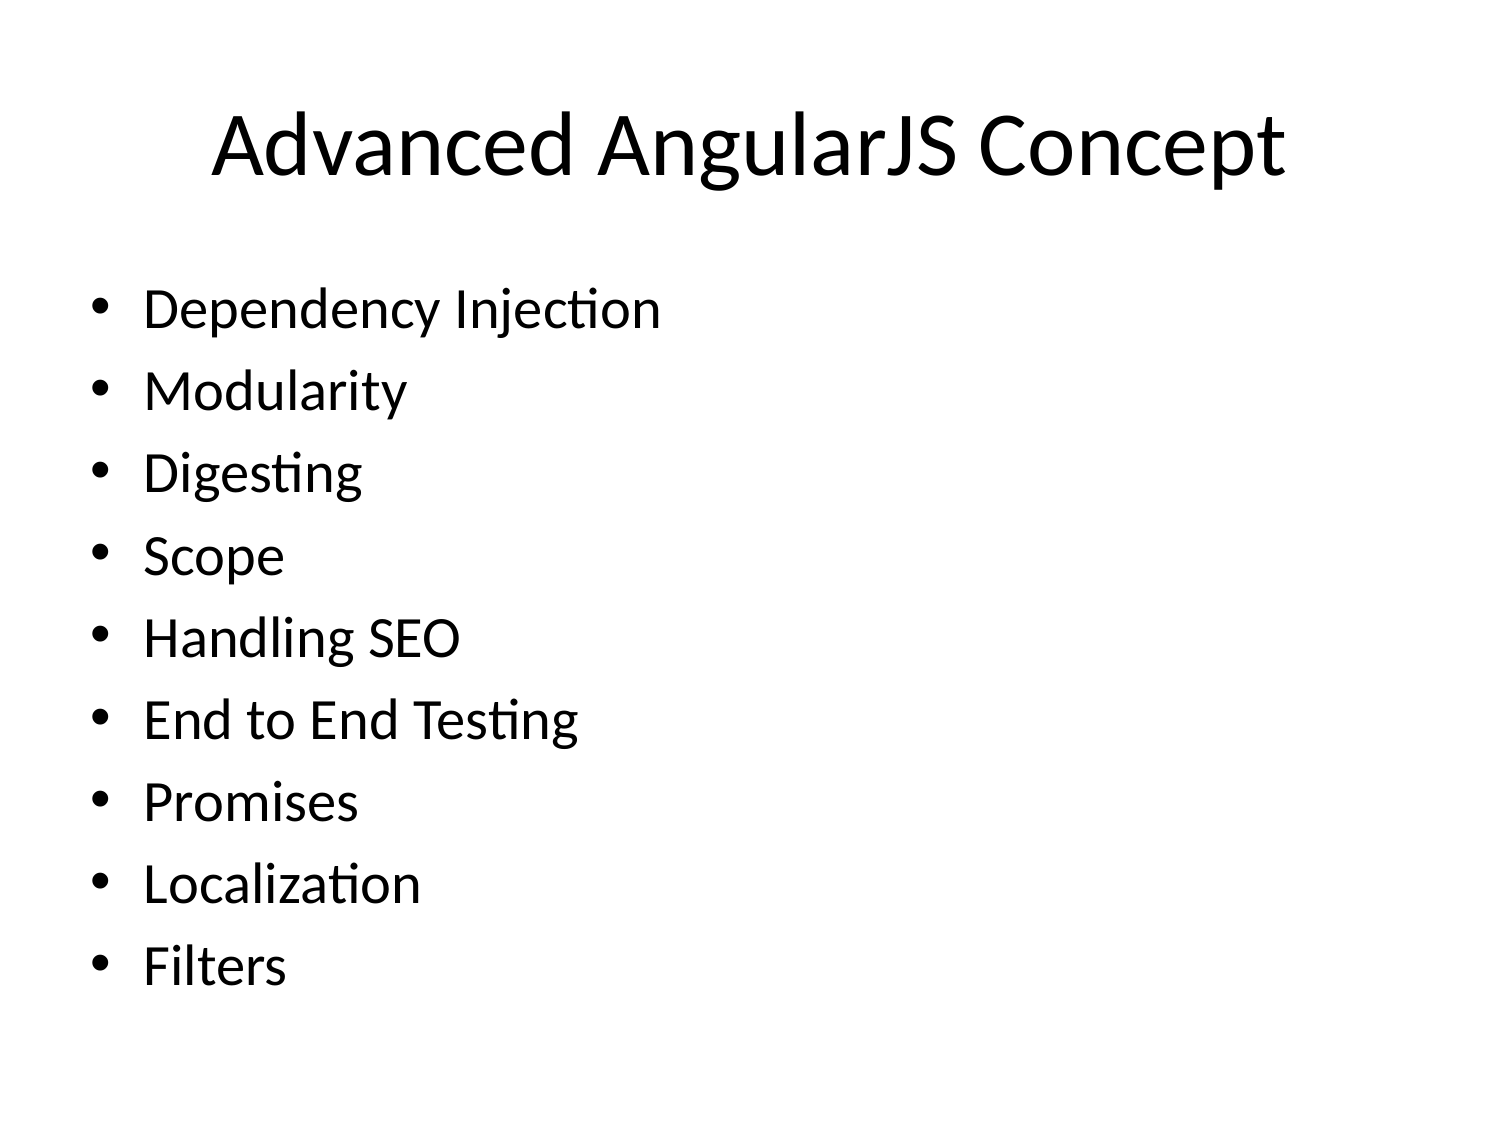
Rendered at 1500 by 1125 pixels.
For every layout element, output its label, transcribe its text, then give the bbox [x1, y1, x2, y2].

title Advanced AngularJS Concept [75, 45, 1425, 233]
list Dependency Injection Modularity Digesting Scope Handling SEO End to End Testing Promises Localization Filters [75, 262, 1425, 1005]
